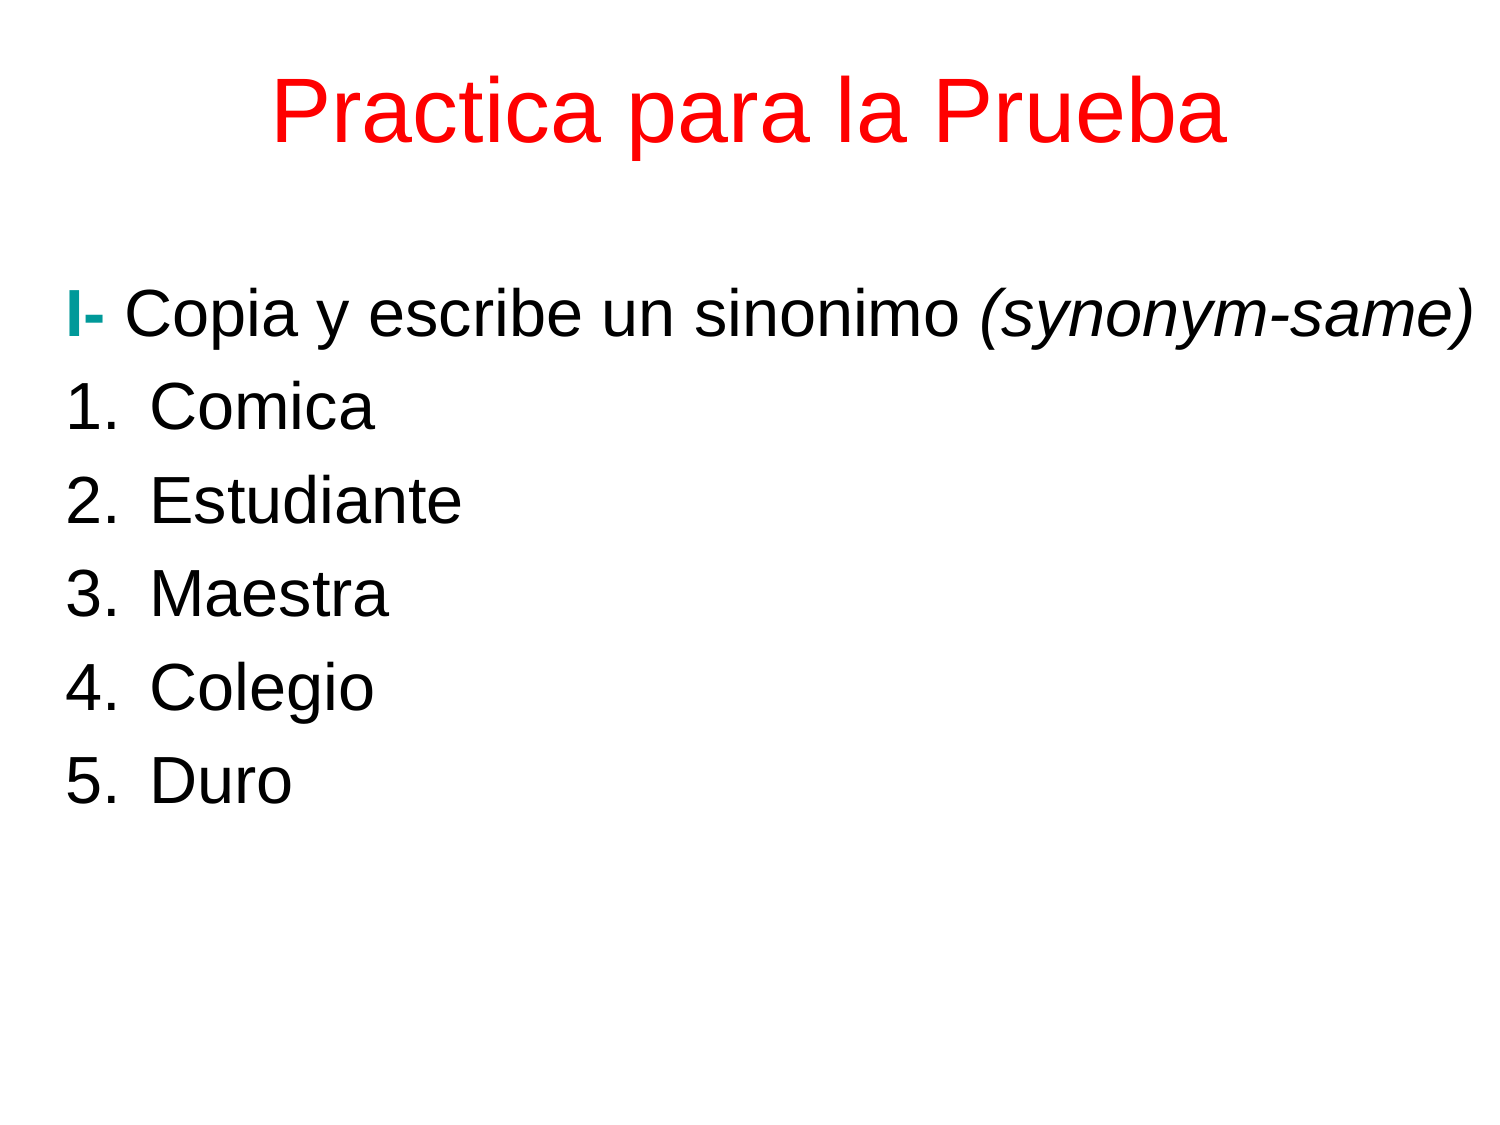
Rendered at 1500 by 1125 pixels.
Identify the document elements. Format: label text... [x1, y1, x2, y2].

text_box Practica para la Prueba [74, 12, 1425, 200]
list I- Copia y escribe un sinonimo (synonym-same) Comica Estudiante Maestra Colegio Duro [50, 262, 1500, 1005]
